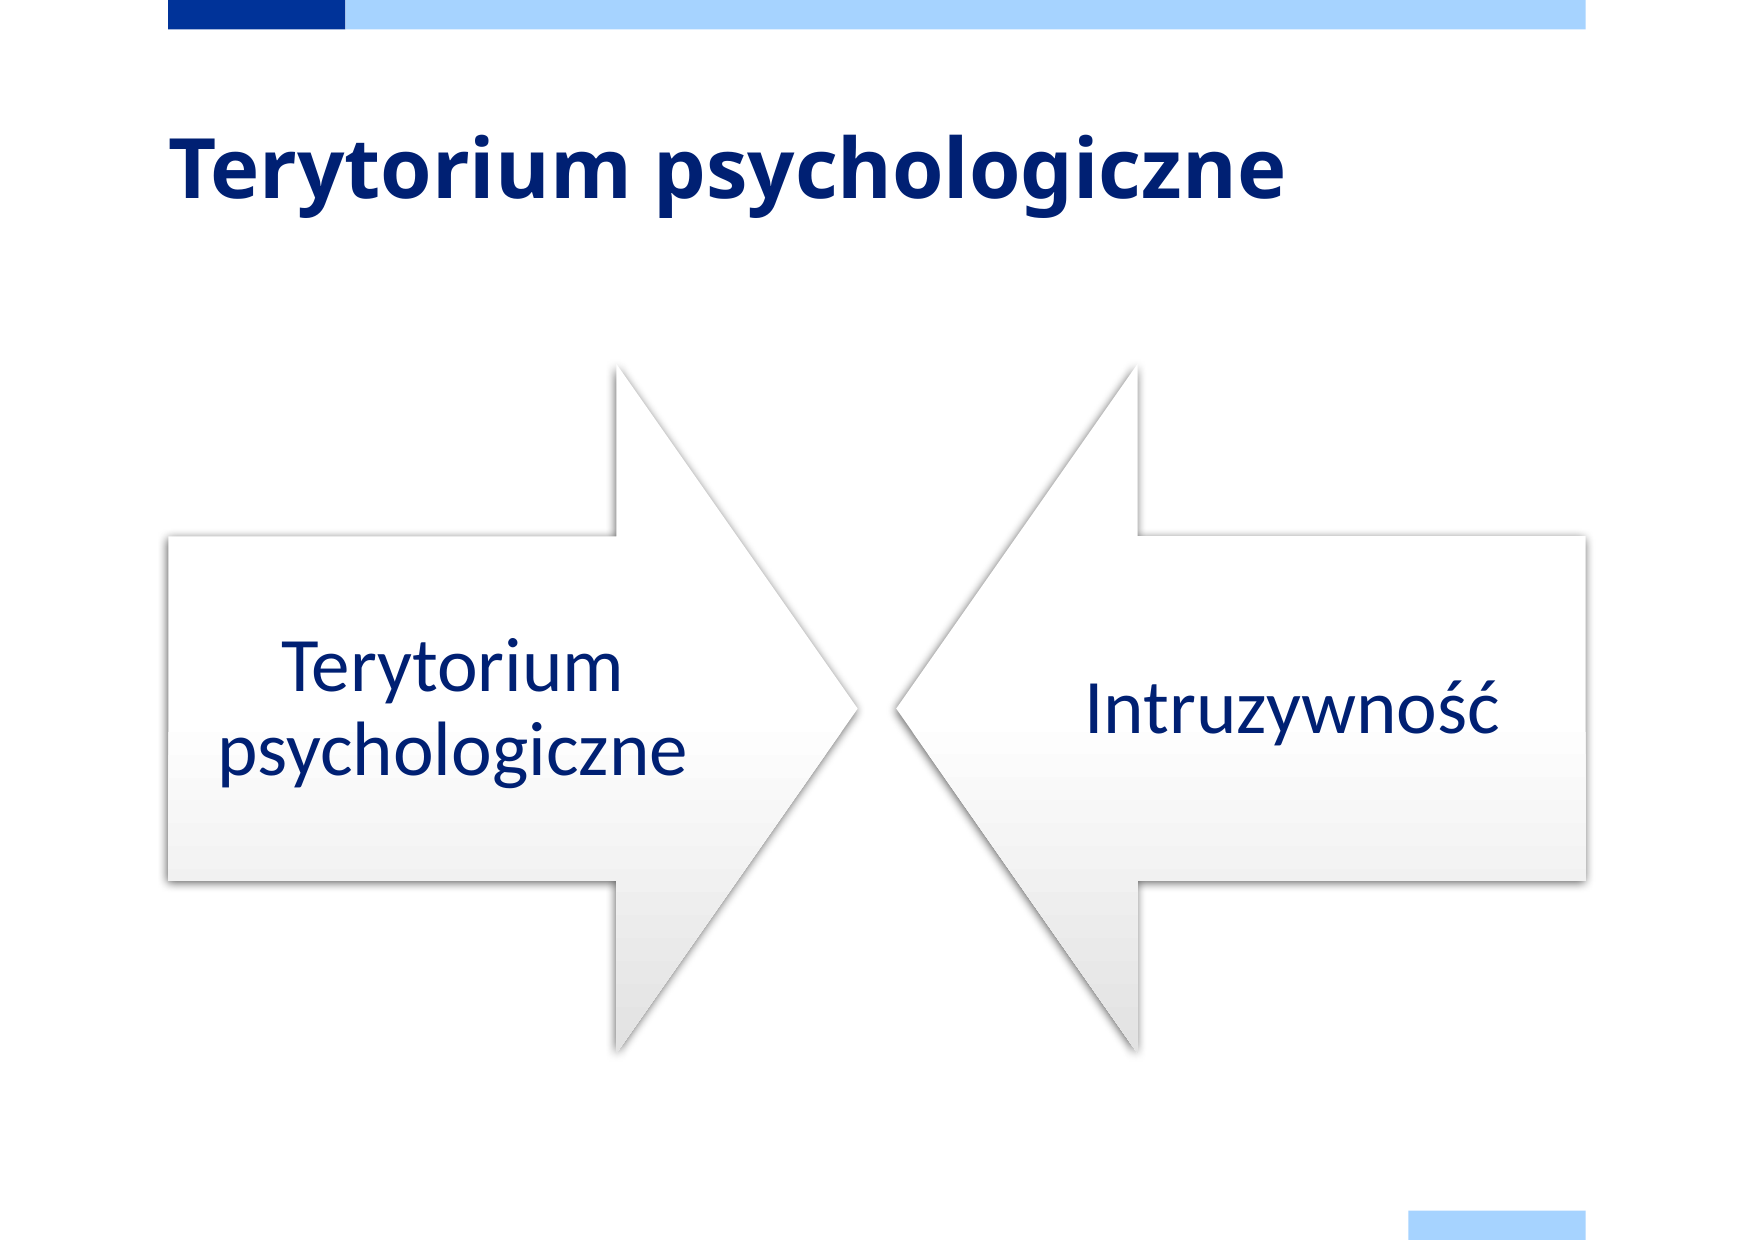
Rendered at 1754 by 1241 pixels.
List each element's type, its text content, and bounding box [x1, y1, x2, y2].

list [168, 324, 1586, 1093]
title Terytorium psychologiczne [168, 147, 1586, 324]
